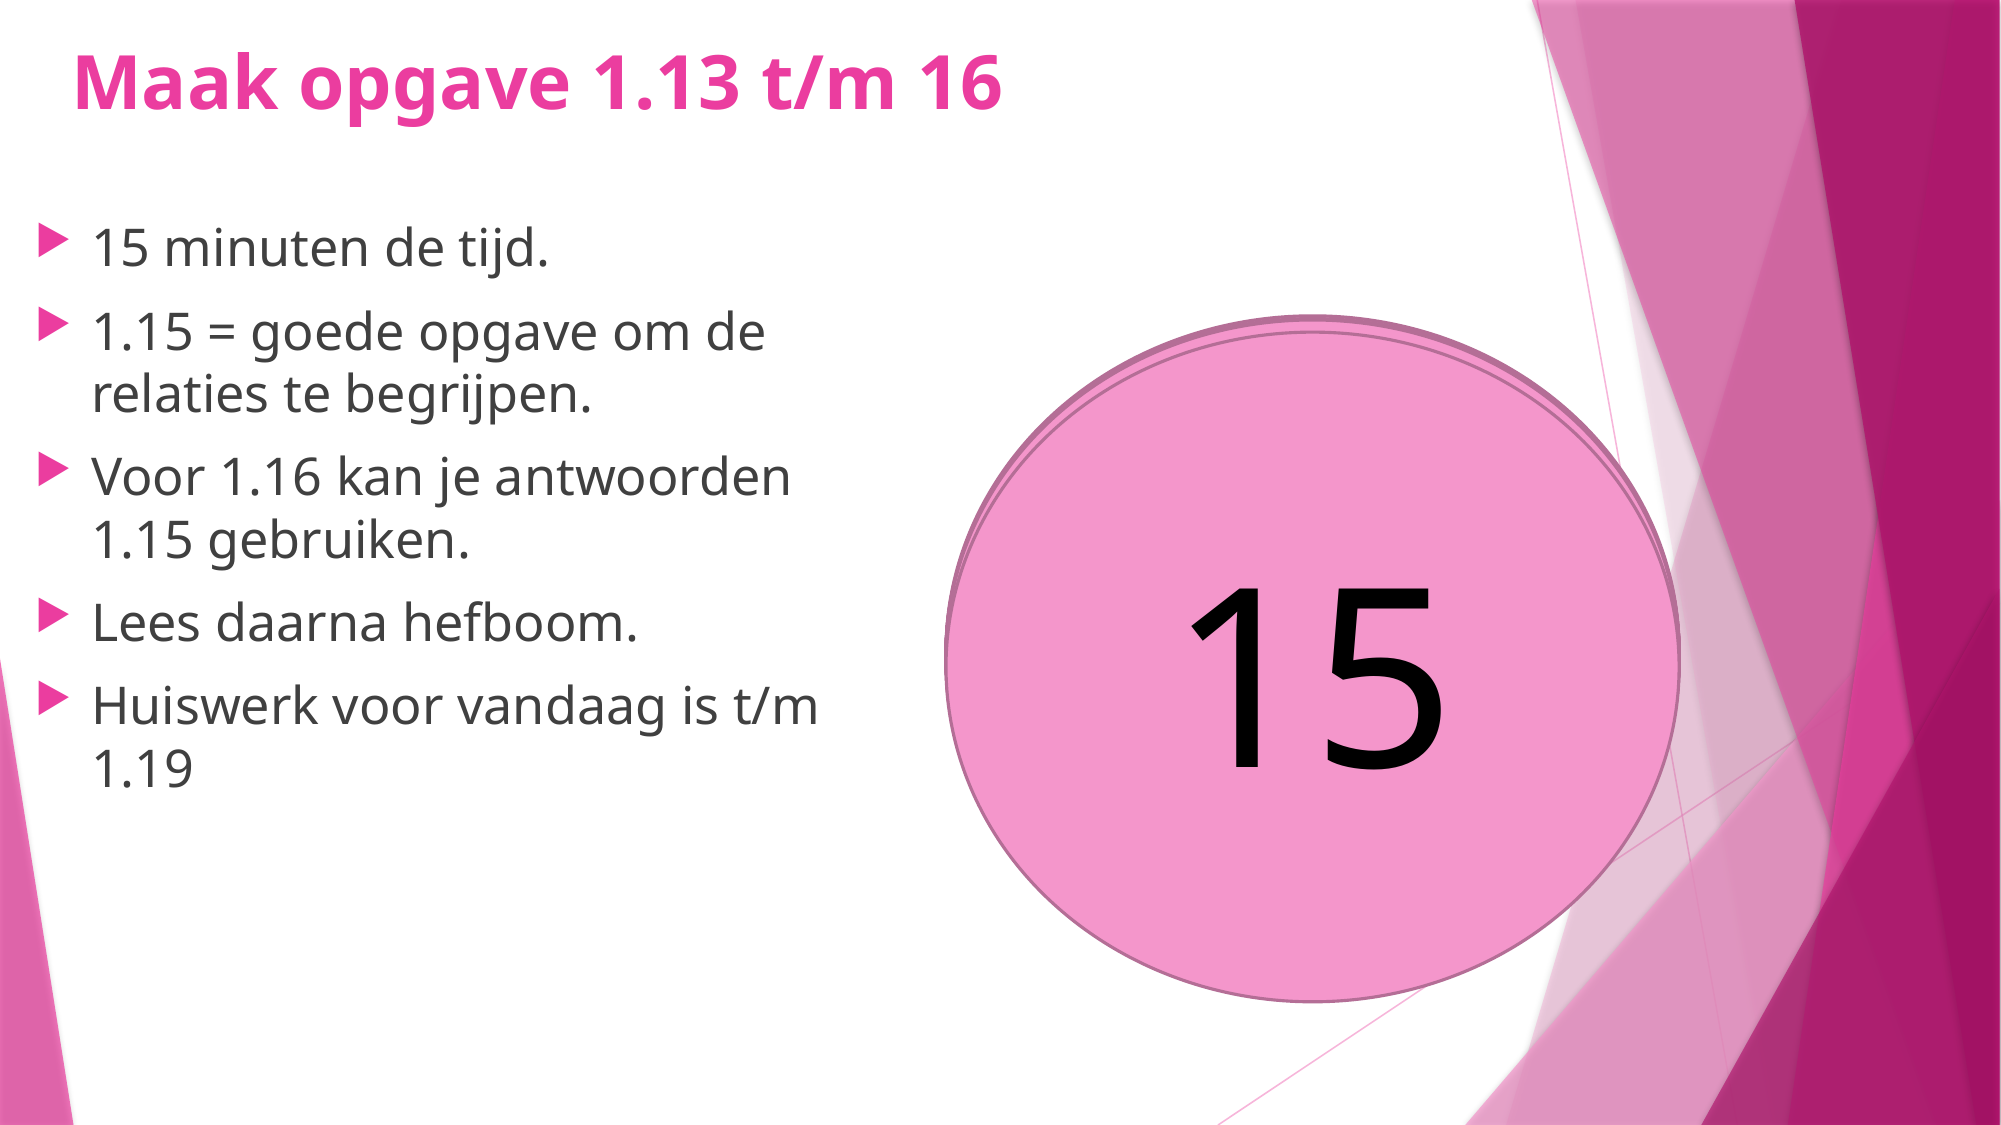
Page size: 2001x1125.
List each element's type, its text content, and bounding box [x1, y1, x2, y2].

list 15 minuten de tijd. 1.15 = goede opgave om de relaties te begrijpen. Voor 1.16 kan je antwoorden 1.15 gebruiken. Lees daarna hefboom. Huiswerk voor vandaag is t/m 1.19 [19, 207, 865, 1112]
title Maak opgave 1.13 t/m 16 [56, 27, 1522, 319]
text_box 14 [944, 318, 1681, 648]
text_box 15 [944, 330, 1681, 1004]
text_box 10 [959, 314, 1668, 562]
